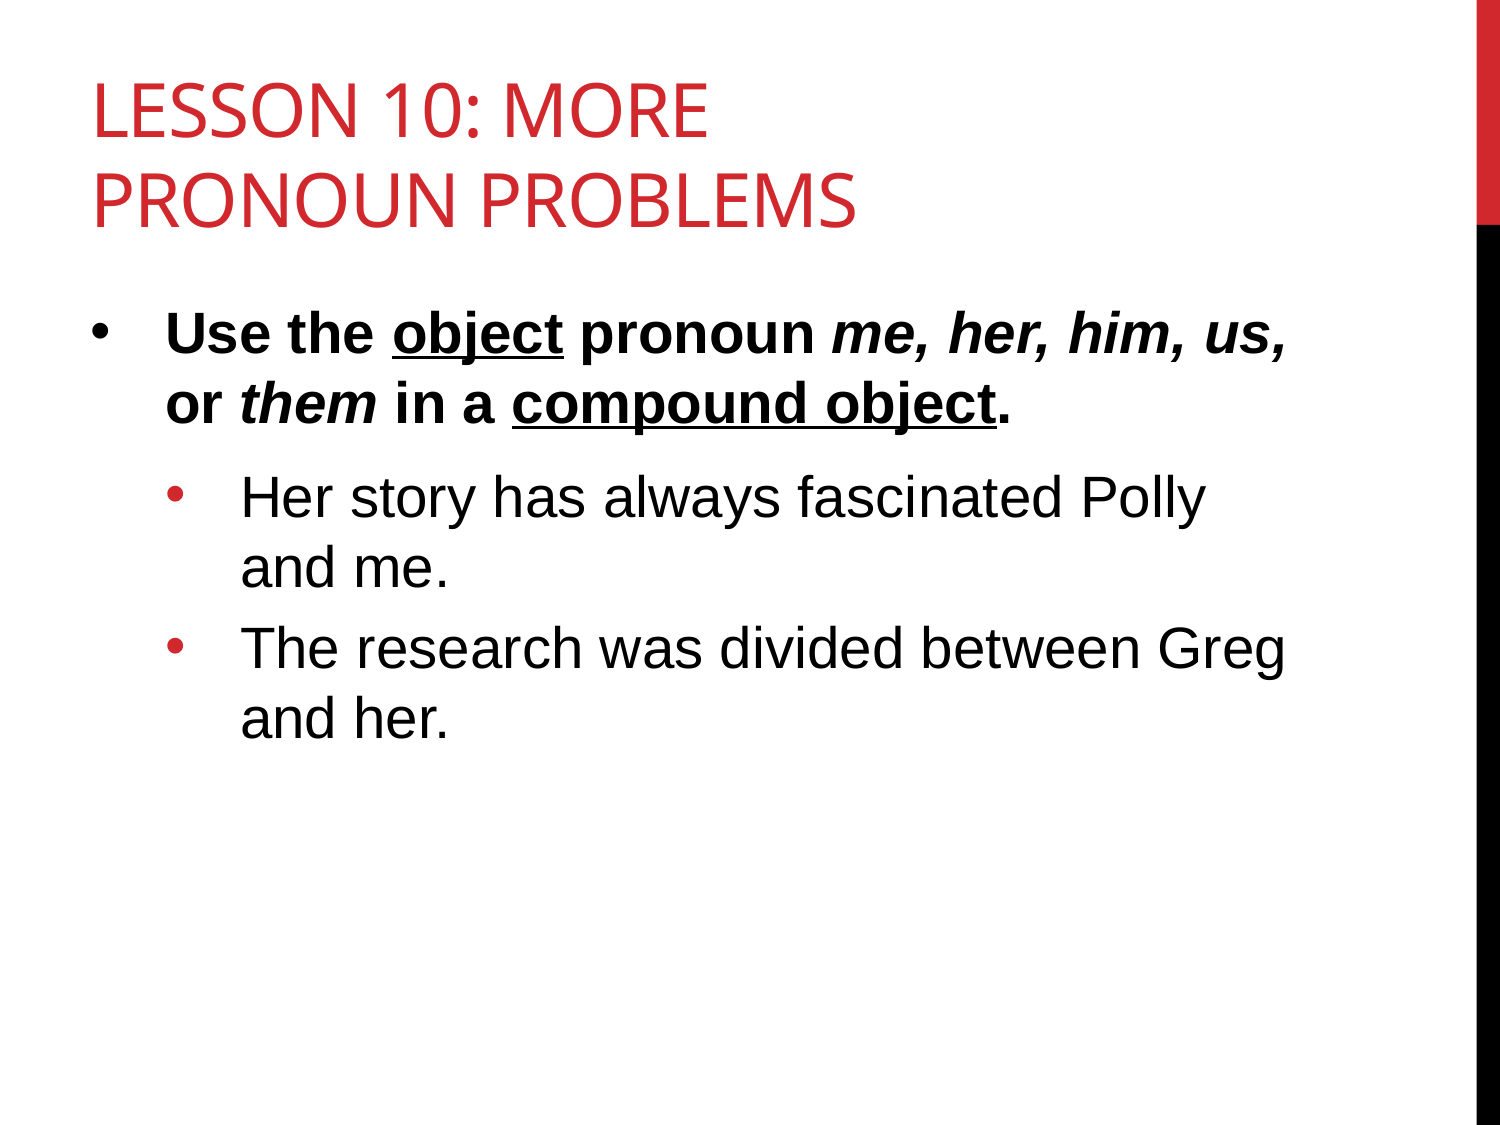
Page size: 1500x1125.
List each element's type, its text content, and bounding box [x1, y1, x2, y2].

title Lesson 10: More Pronoun Problems [75, 25, 1025, 250]
list Use the object pronoun me, her, him, us, or them in a compound object. Her story has always fascinated Polly and me. The research was divided between Greg and her. [75, 287, 1325, 1005]
